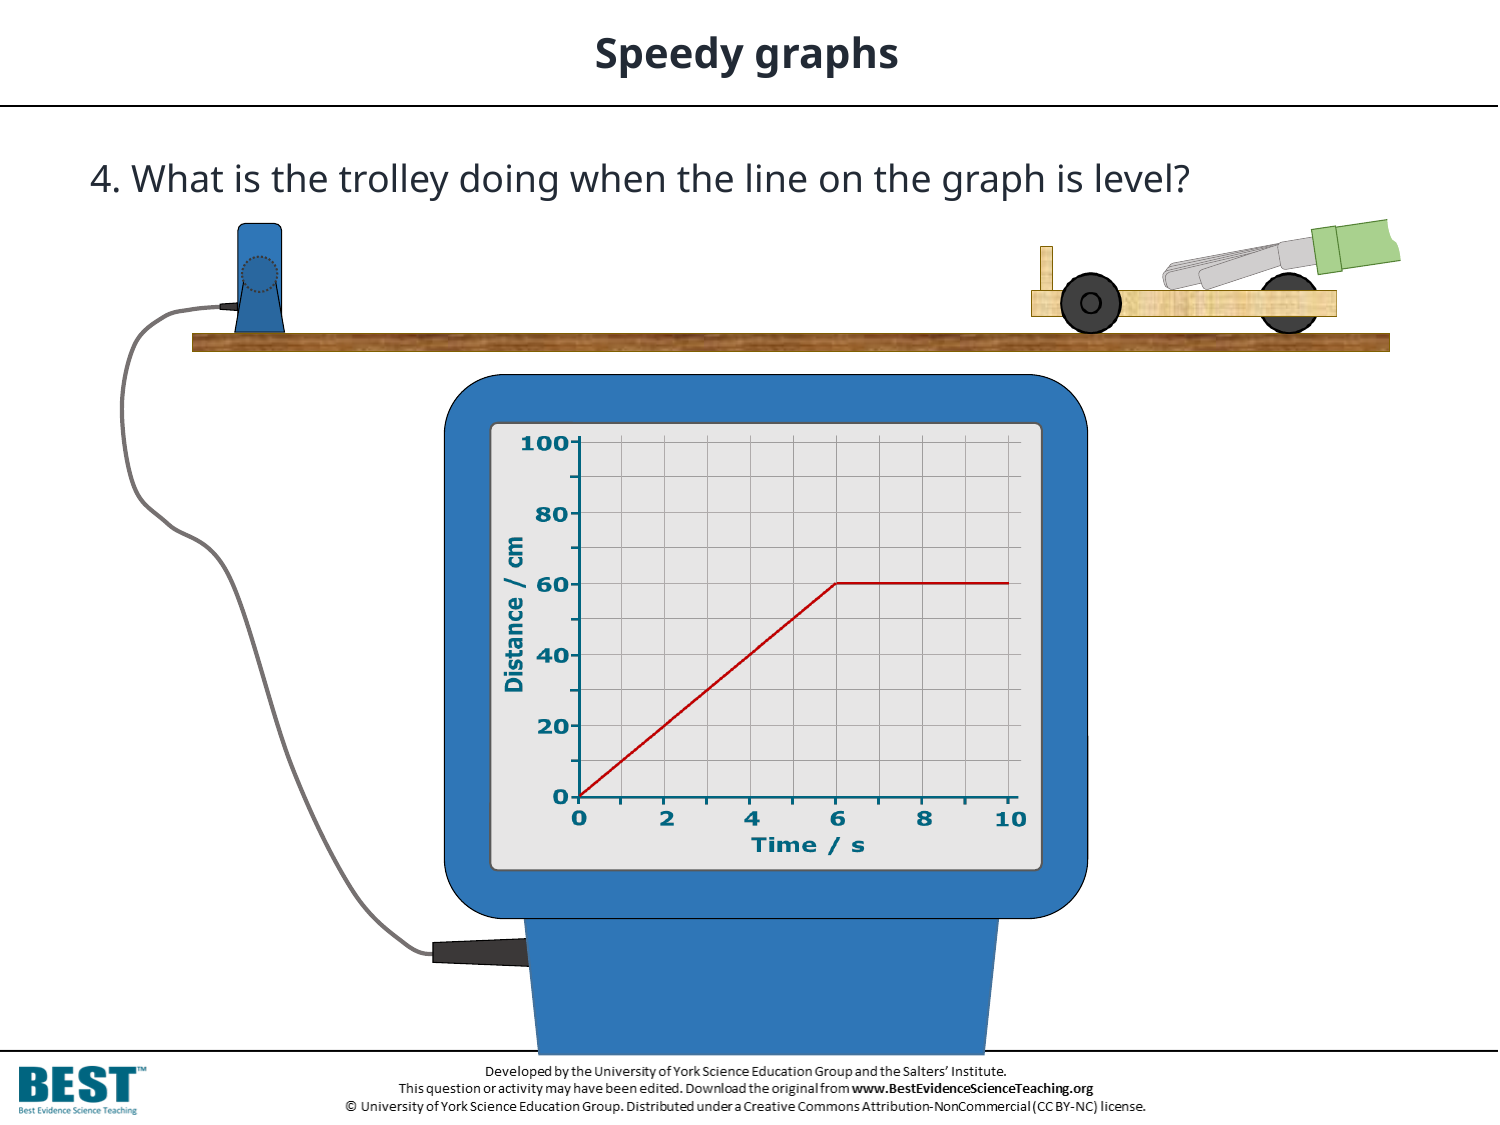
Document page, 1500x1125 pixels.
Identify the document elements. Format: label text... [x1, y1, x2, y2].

picture [0, 105, 1499, 1125]
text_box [121, 211, 1425, 1055]
text_box Speedy graphs [23, 4, 1471, 99]
